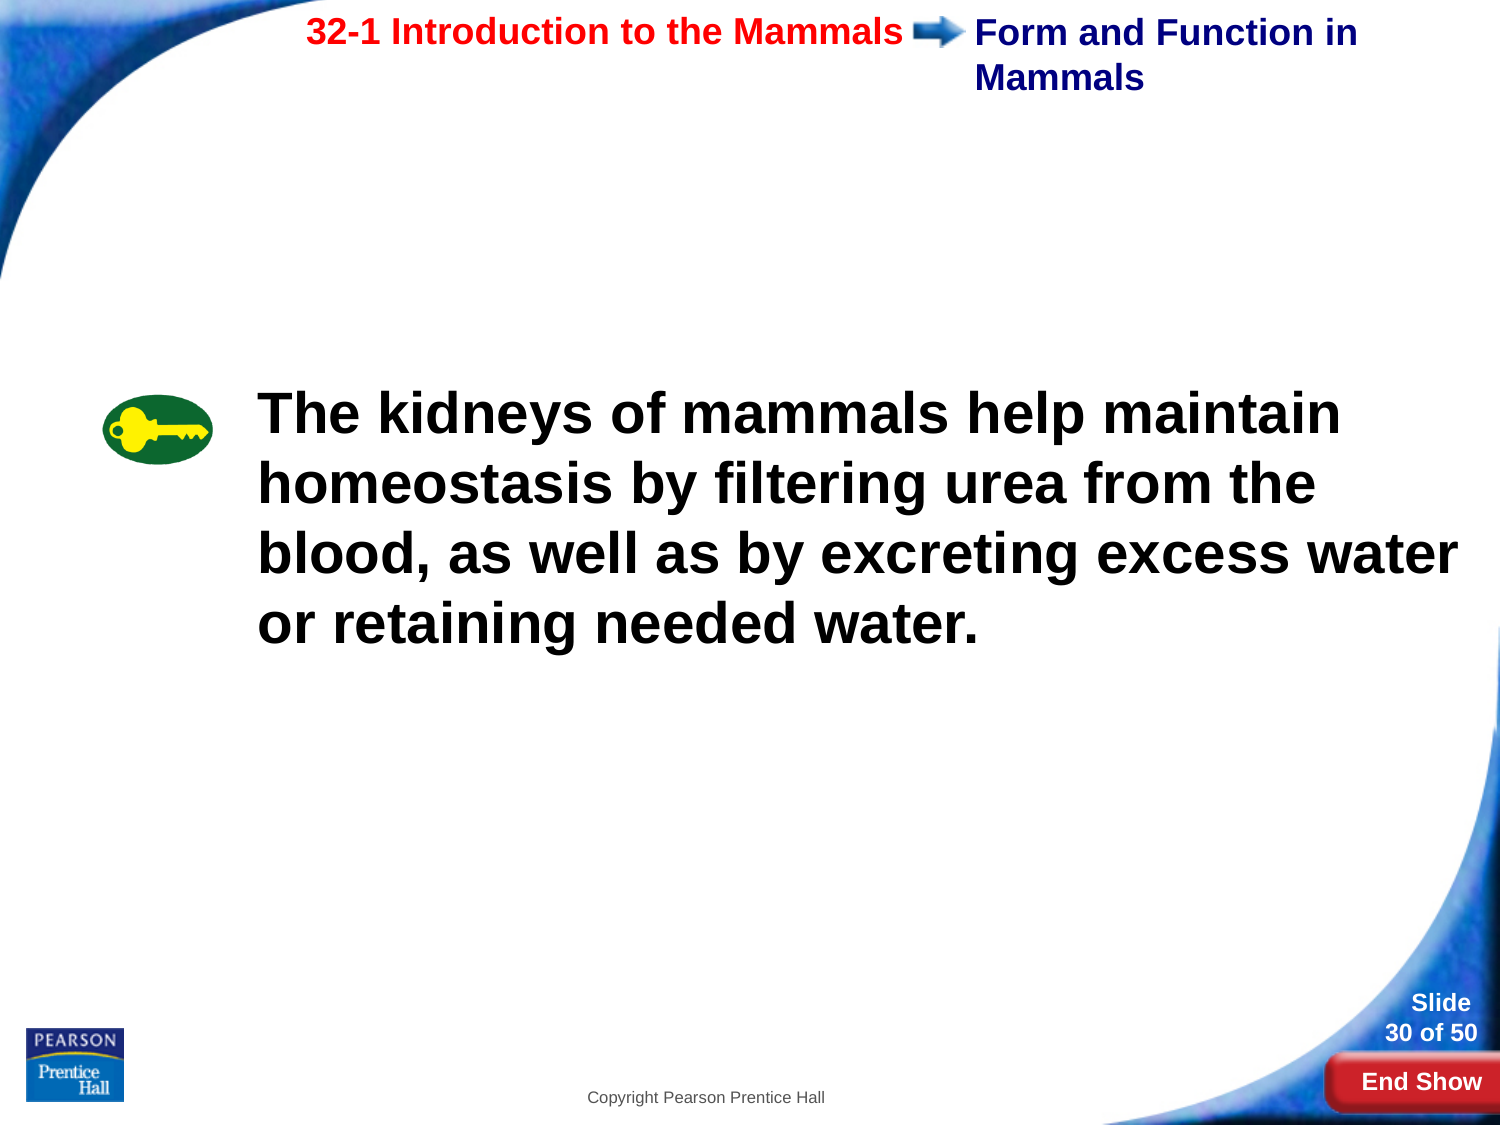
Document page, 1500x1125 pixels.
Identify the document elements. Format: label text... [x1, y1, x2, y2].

footer Copyright Pearson Prentice Hall [468, 1078, 945, 1105]
title Form and Function in Mammals [959, 0, 1500, 76]
picture [0, 0, 1500, 1125]
list The kidneys of mammals help maintain homeostasis by filtering urea from the blood, as well as by excreting excess water or retaining needed water. [44, 179, 1500, 938]
